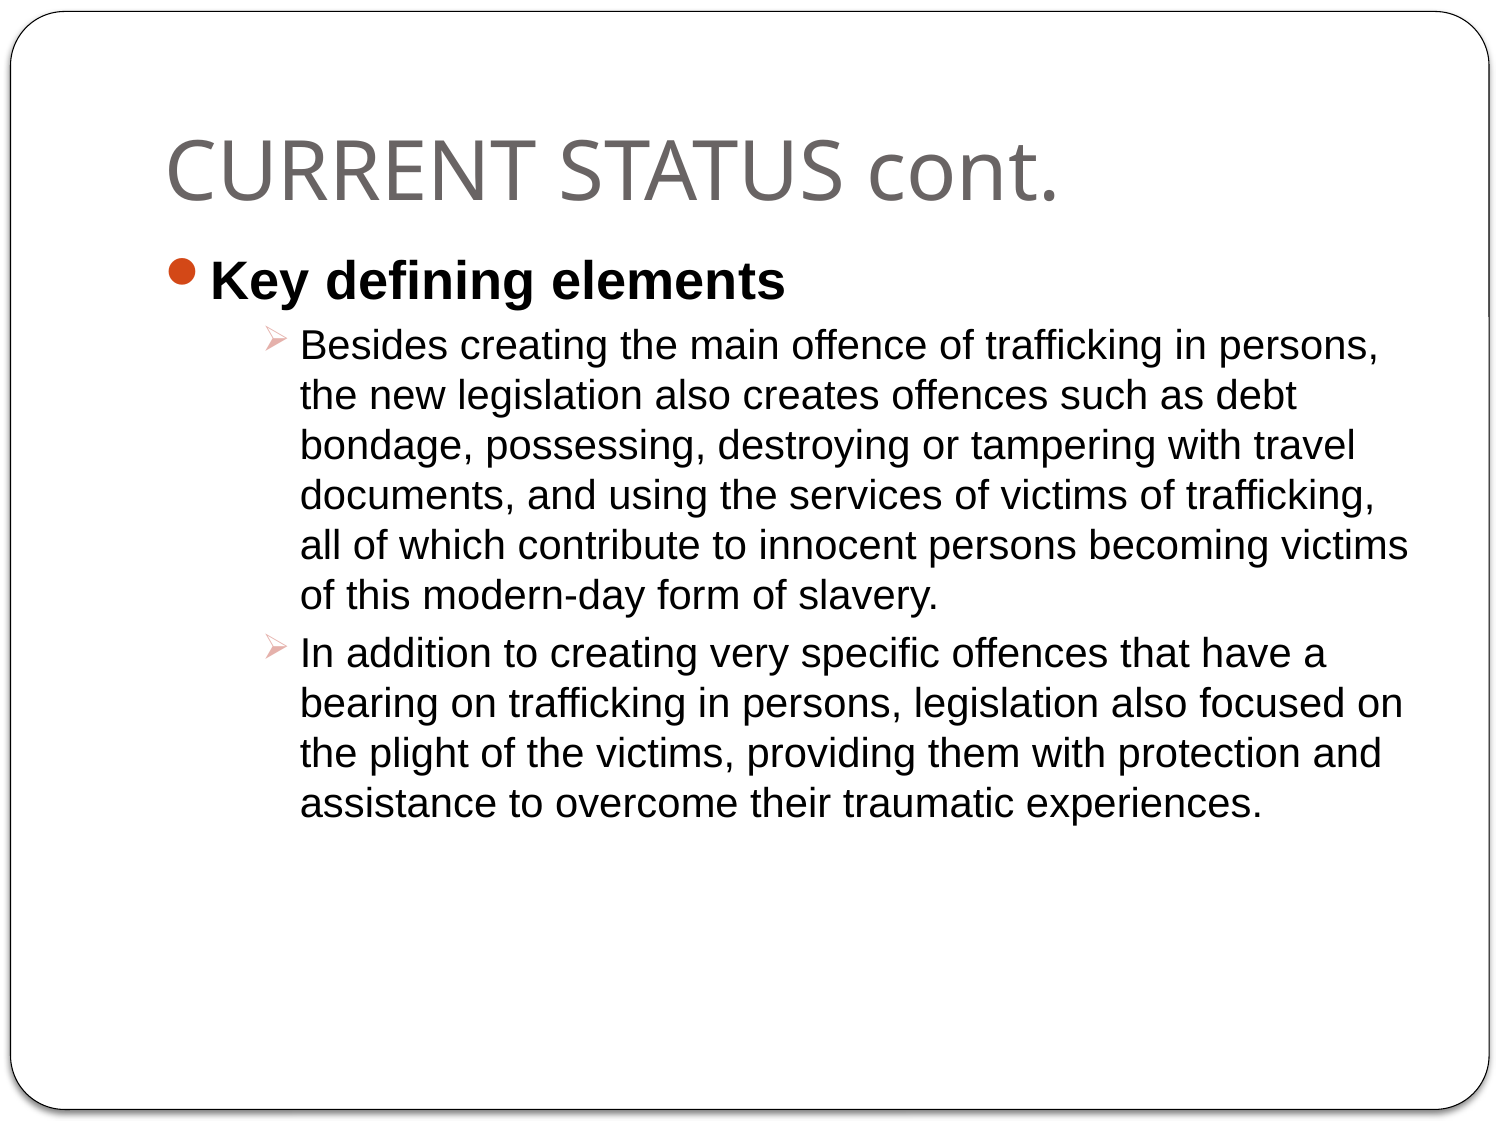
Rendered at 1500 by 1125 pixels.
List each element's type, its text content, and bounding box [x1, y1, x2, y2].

title CURRENT STATUS cont. [150, 45, 1425, 233]
list Key defining elements Besides creating the main offence of trafficking in persons, the new legislation also creates offences such as debt bondage, possessing, destroying or tampering with travel documents, and using the services of victims of trafficking, all of which contribute to innocent persons becoming victims of this modern-day form of slavery. In addition to creating very specific offences that have a bearing on trafficking in persons, legislation also focused on the plight of the victims, providing them with protection and assistance to overcome their traumatic experiences. [150, 237, 1425, 988]
